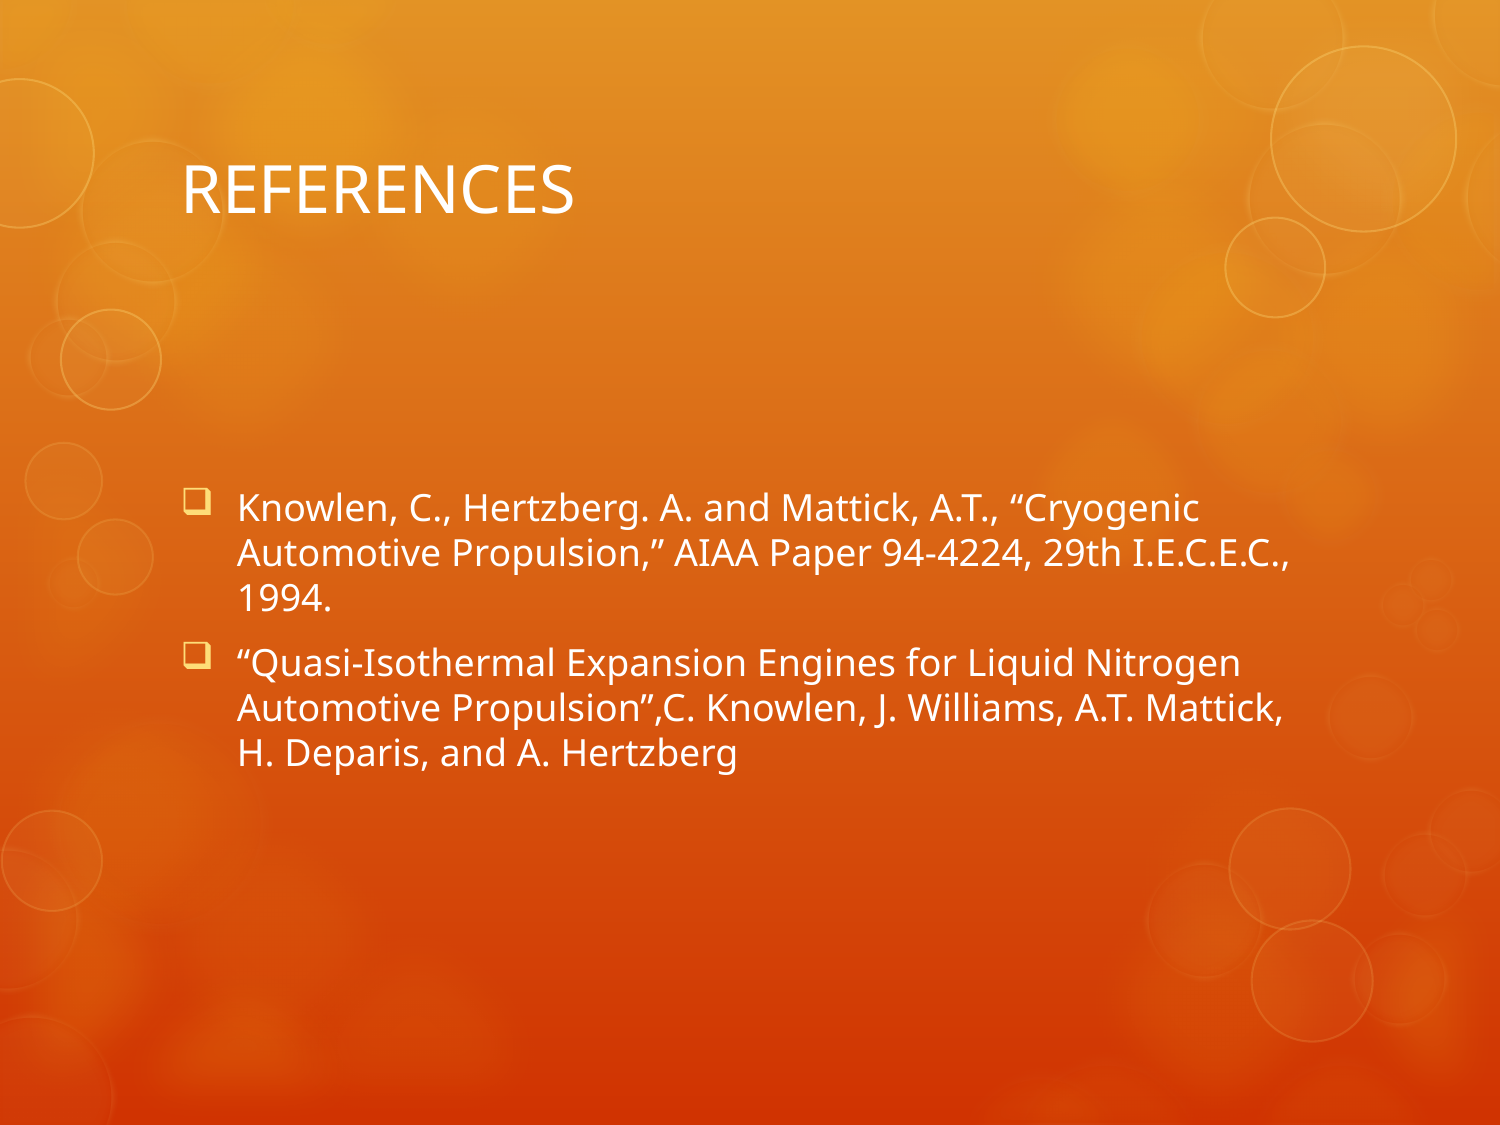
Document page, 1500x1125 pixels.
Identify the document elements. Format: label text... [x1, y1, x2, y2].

title REFERENCES [165, 110, 1335, 263]
list Knowlen, C., Hertzberg. A. and Mattick, A.T., “Cryogenic Automotive Propulsion,” AIAA Paper 94-4224, 29th I.E.C.E.C., 1994. “Quasi-Isothermal Expansion Engines for Liquid Nitrogen Automotive Propulsion”,C. Knowlen, J. Williams, A.T. Mattick, H. Deparis, and A. Hertzberg [165, 296, 1335, 962]
